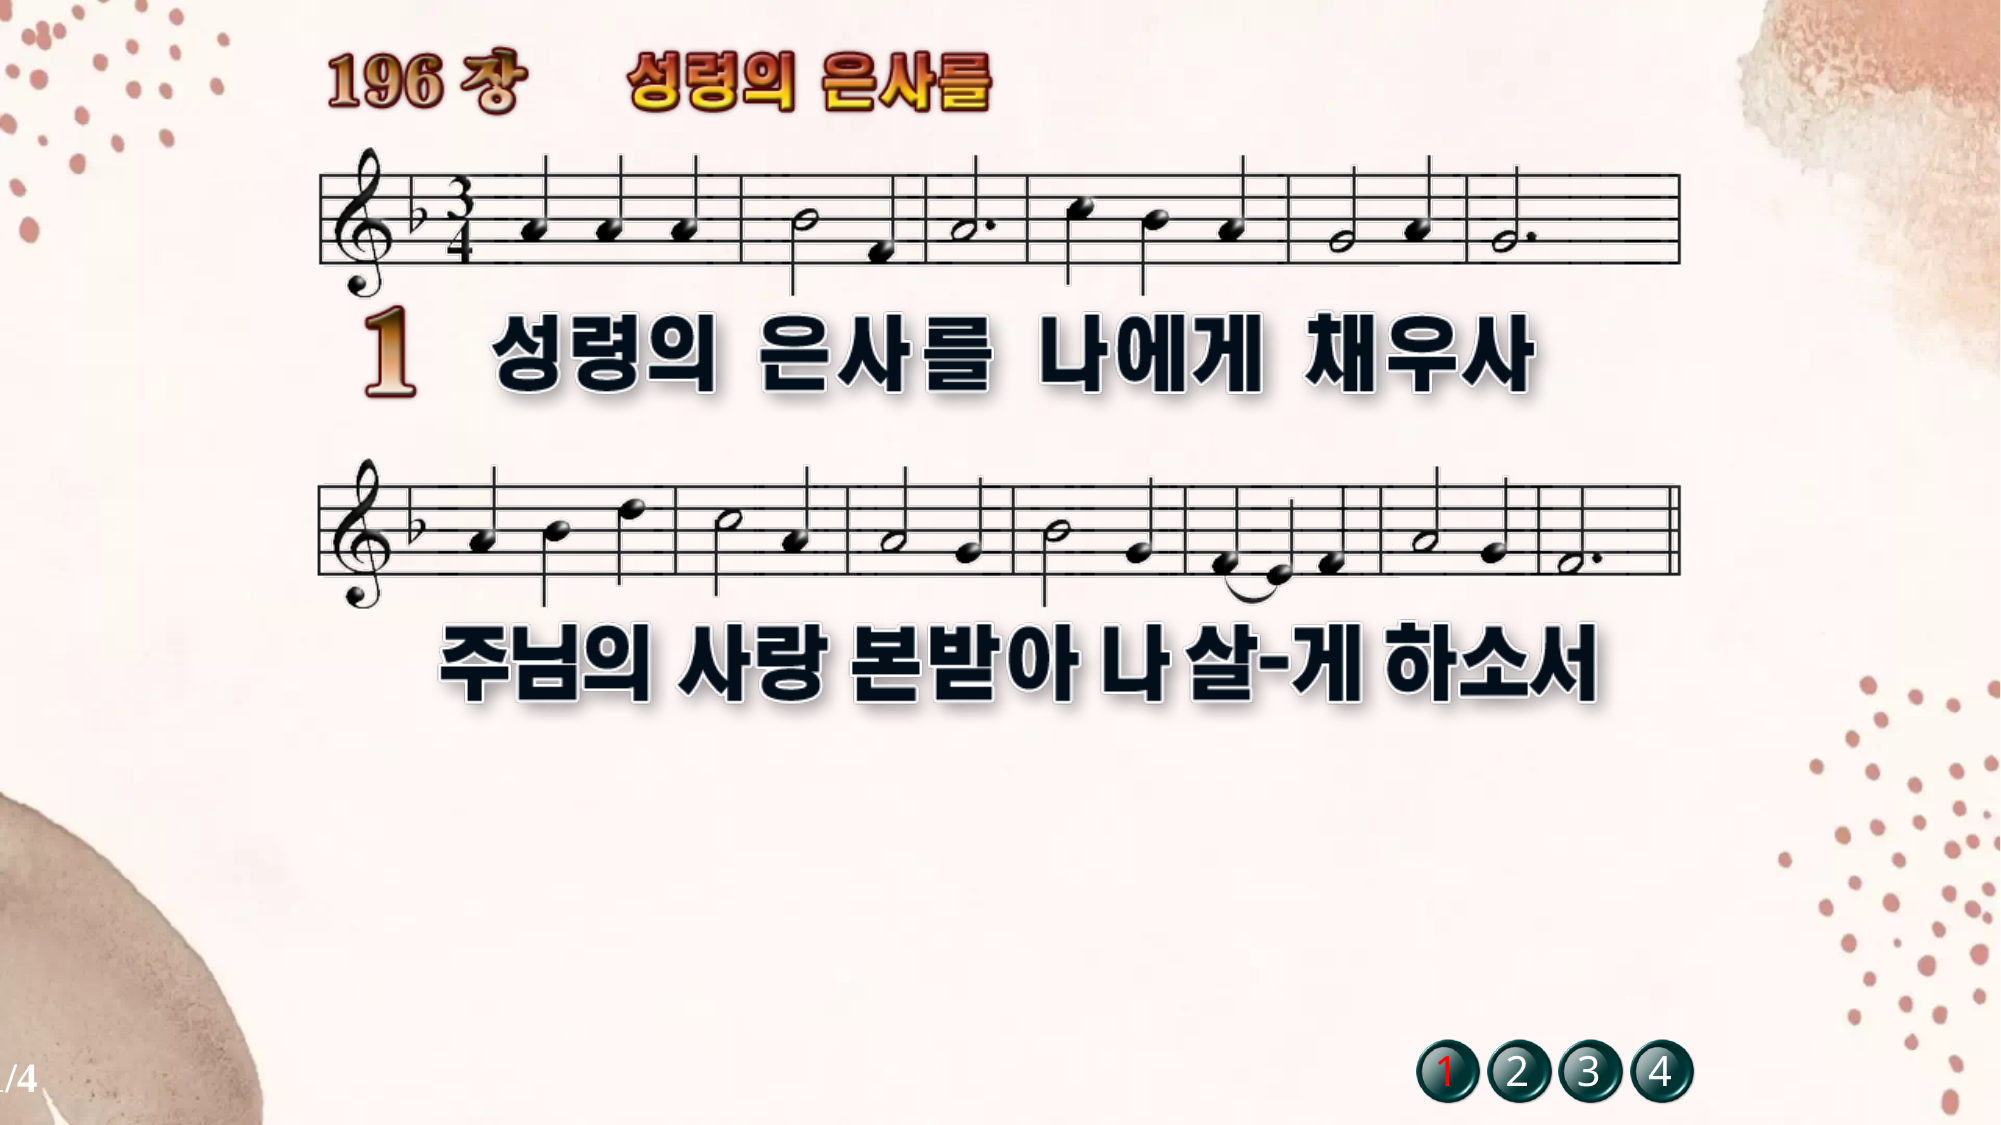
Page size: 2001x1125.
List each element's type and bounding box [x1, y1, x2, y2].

picture [0, 0, 2001, 1125]
text_box [1627, 1035, 1697, 1106]
text_box [1555, 1035, 1626, 1106]
text_box [1484, 1035, 1555, 1106]
text_box [1413, 1035, 1484, 1106]
